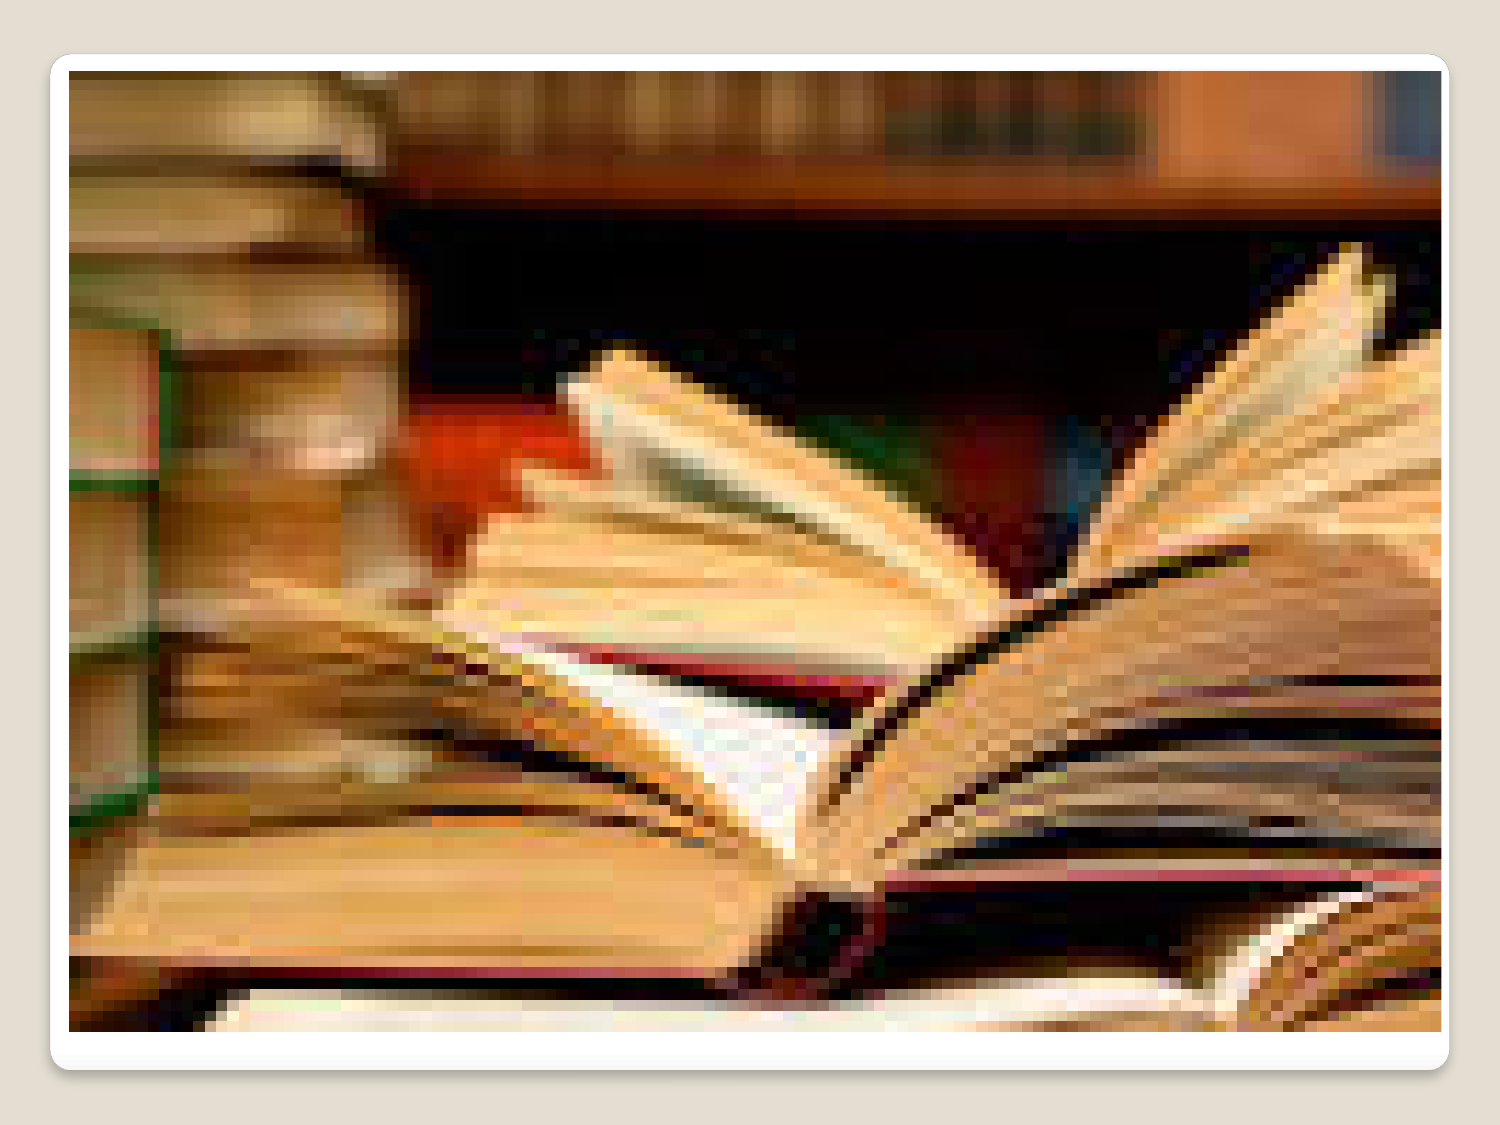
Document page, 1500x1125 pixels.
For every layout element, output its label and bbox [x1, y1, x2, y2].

picture [68, 71, 1442, 1032]
